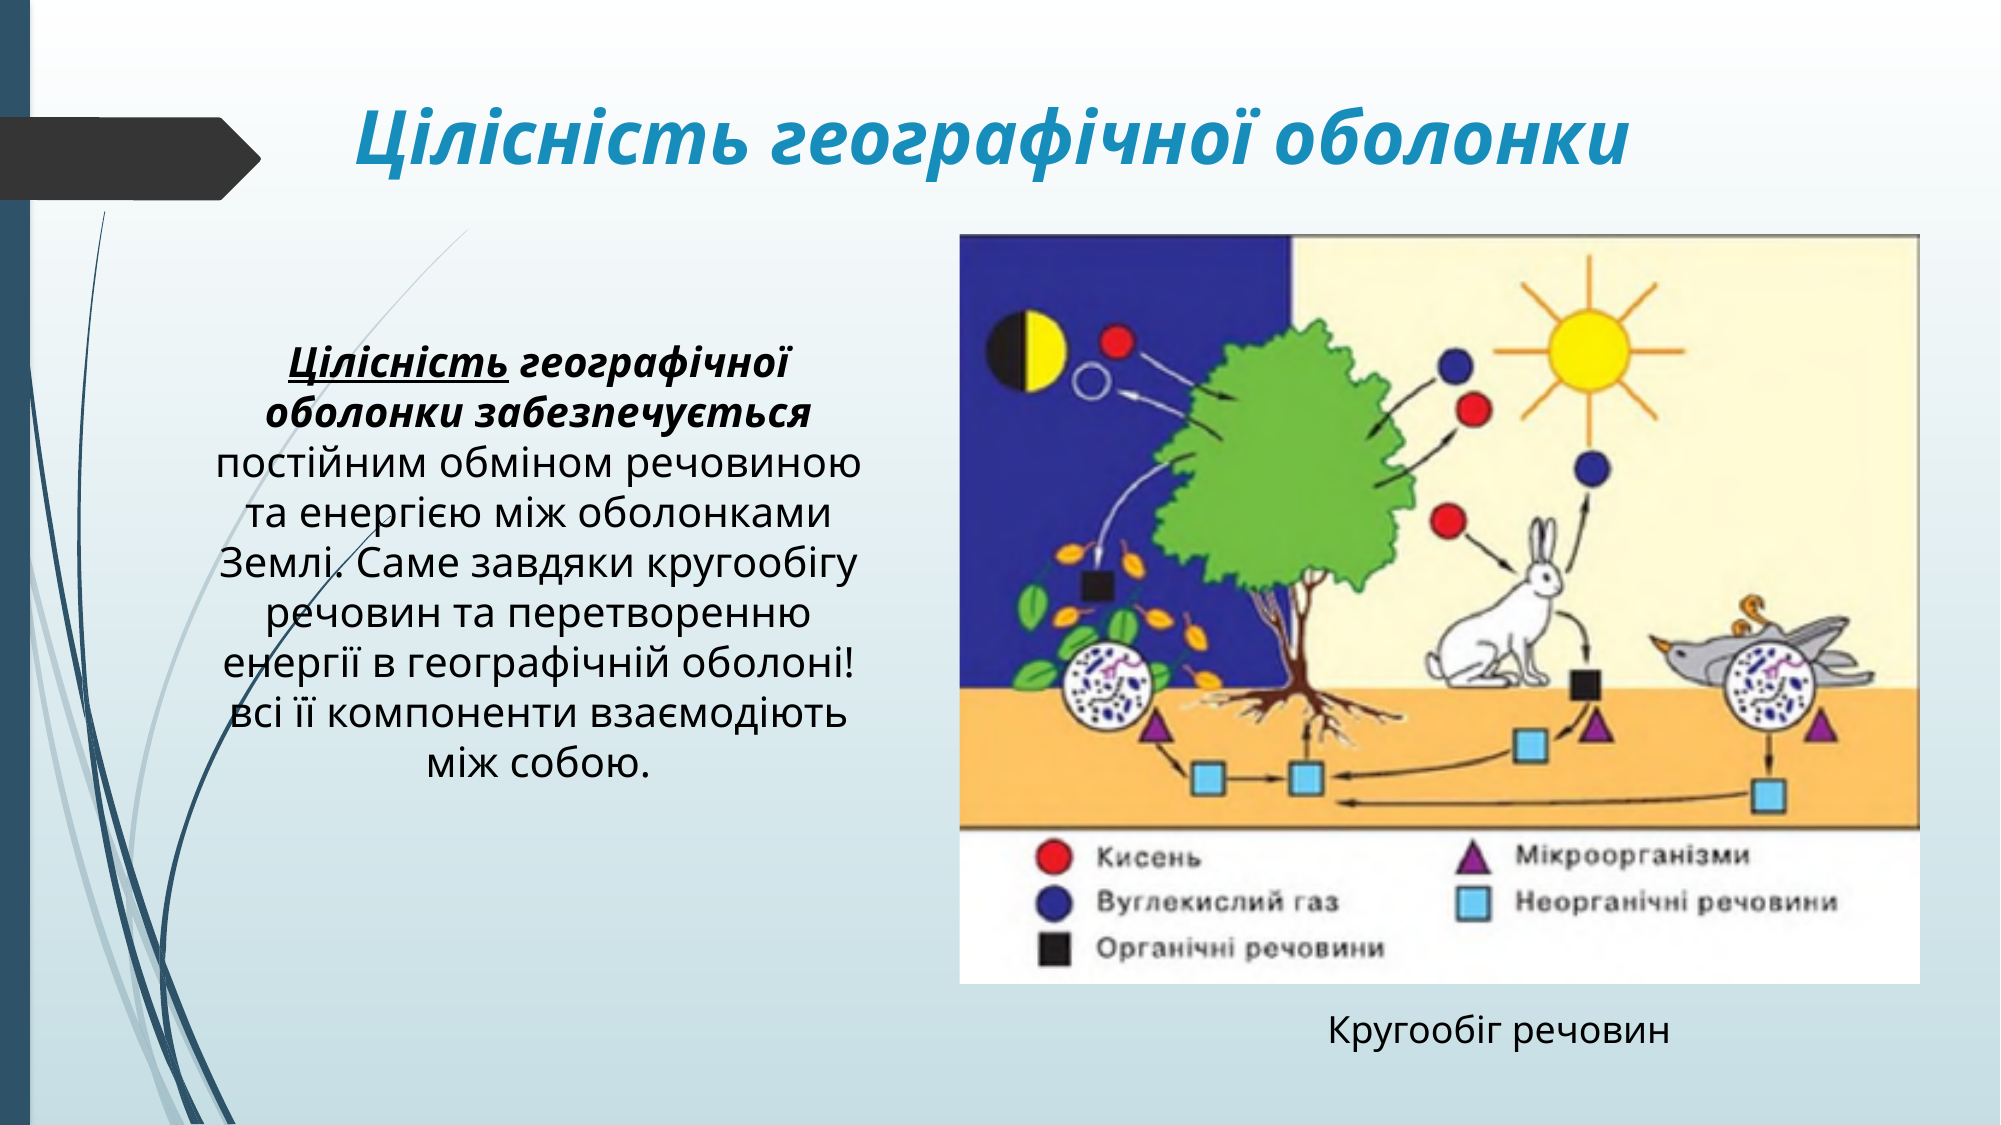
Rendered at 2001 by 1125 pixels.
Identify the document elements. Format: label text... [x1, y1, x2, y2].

list Цілісність географічної оболонки забезпечується постійним обміном речовиною та енергією між оболонками Землі. Саме завдяки кругообігу речовин та перетворенню енергії в географічній оболоні! всі її компоненти взаємодіють між собою. [197, 327, 880, 948]
title Цілісність географічної оболонки [339, 81, 1803, 293]
text_box Кругообіг речовин [1312, 999, 1687, 1059]
picture [959, 234, 1921, 984]
